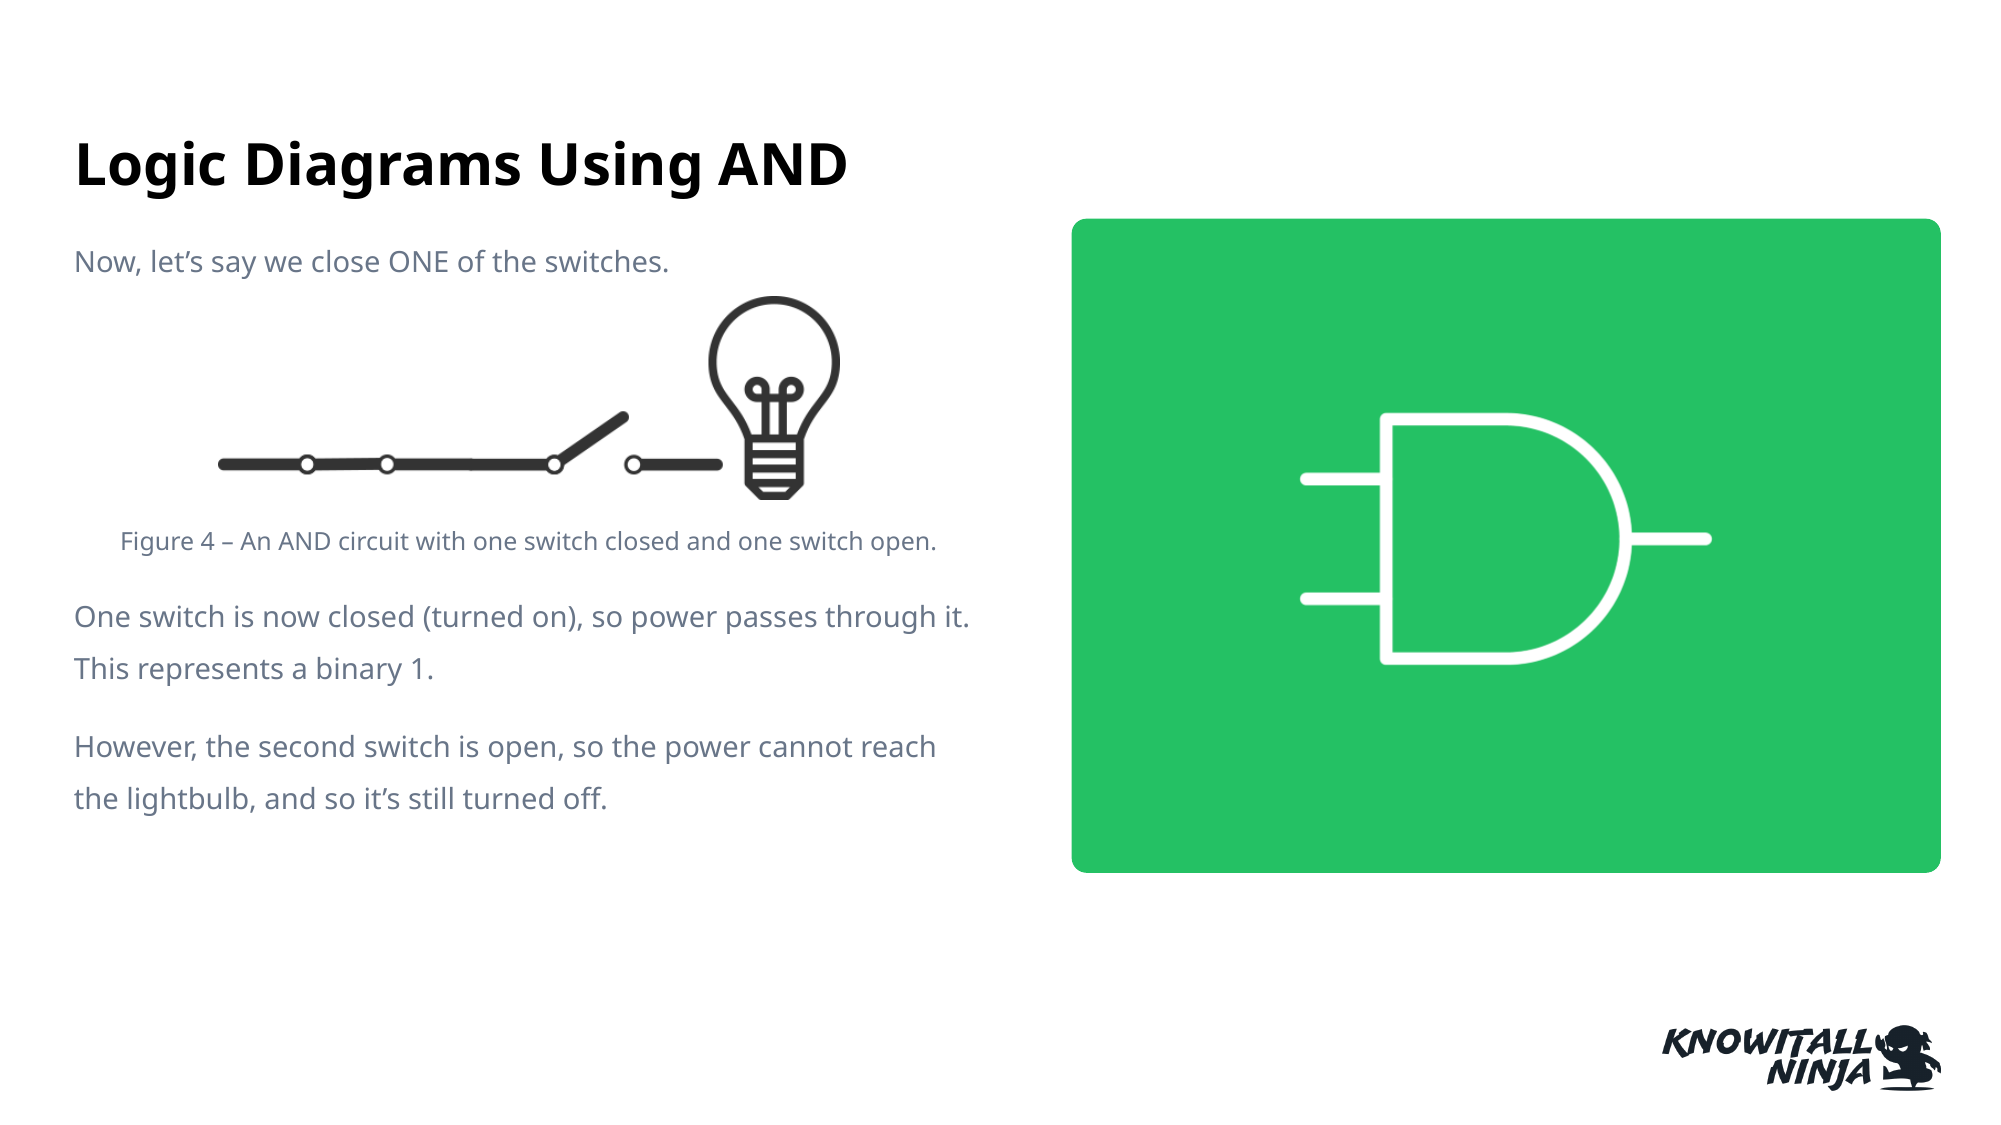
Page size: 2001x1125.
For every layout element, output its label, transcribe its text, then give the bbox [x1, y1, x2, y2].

list Now, let’s say we close ONE of the switches. Figure 4 – An AND circuit with one switch closed and one switch open. One switch is now closed (turned on), so power passes through it. This represents a binary 1. However, the second switch is open, so the power cannot reach the lightbulb, and so it’s still turned off. [59, 218, 1000, 1091]
picture [1071, 218, 1942, 874]
picture [218, 296, 841, 500]
picture [1662, 1025, 1941, 1091]
title Logic Diagrams Using AND [59, 117, 1000, 206]
